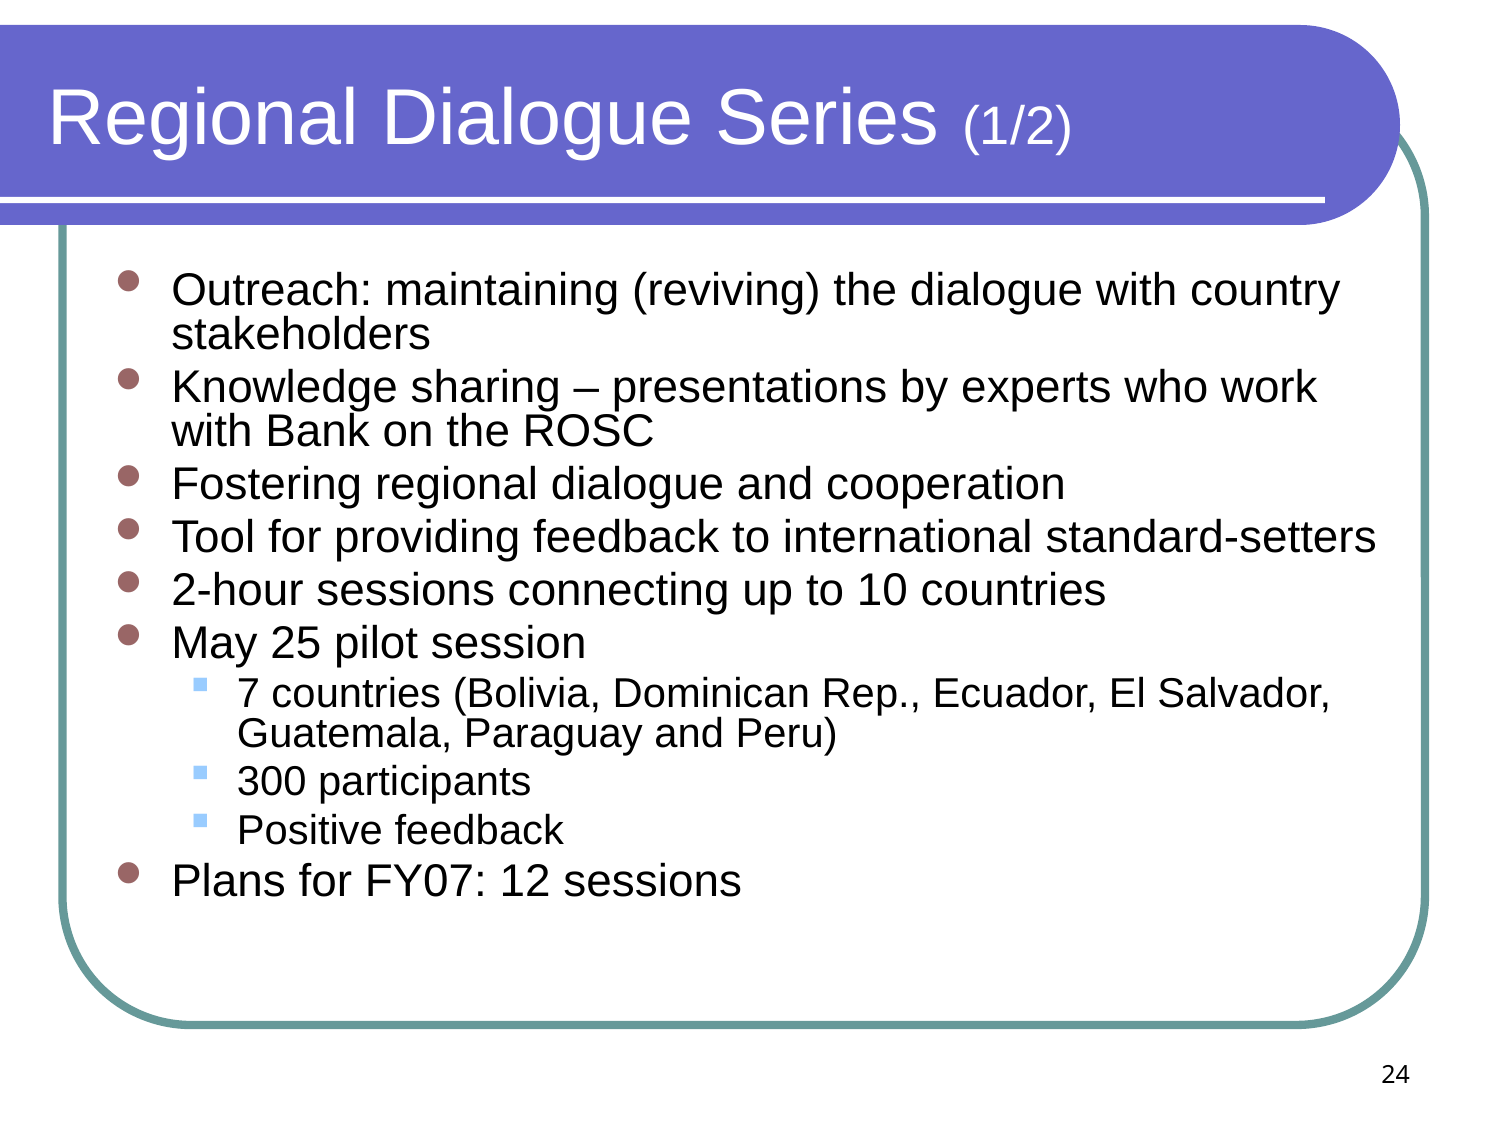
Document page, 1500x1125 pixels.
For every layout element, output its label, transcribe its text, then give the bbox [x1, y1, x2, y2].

list Outreach: maintaining (reviving) the dialogue with country stakeholders Knowledge sharing – presentations by experts who work with Bank on the ROSC Fostering regional dialogue and cooperation Tool for providing feedback to international standard-setters 2-hour sessions connecting up to 10 countries May 25 pilot session 7 countries (Bolivia, Dominican Rep., Ecuador, El Salvador, Guatemala, Paraguay and Peru) 300 participants Positive feedback Plans for FY07: 12 sessions [99, 262, 1401, 988]
slide_number 24 [1074, 1024, 1426, 1101]
title Regional Dialogue Series (1/2) [31, 37, 1348, 188]
